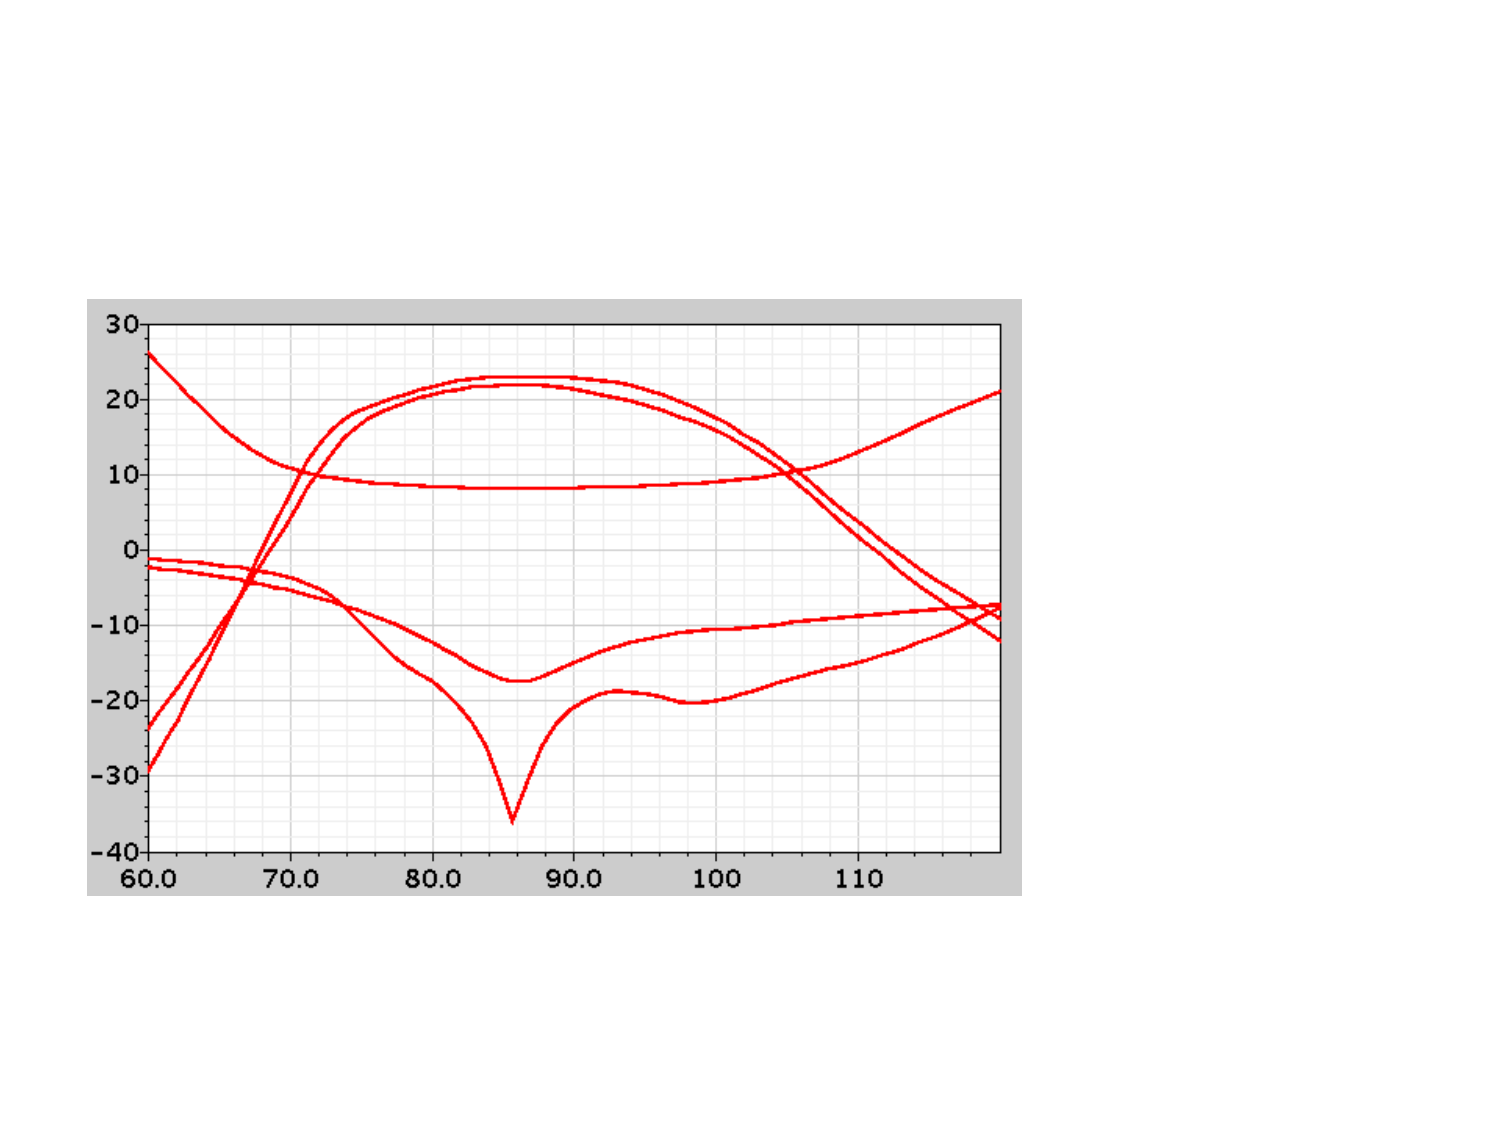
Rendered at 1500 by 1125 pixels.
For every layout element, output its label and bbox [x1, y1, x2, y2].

picture [87, 299, 1023, 896]
